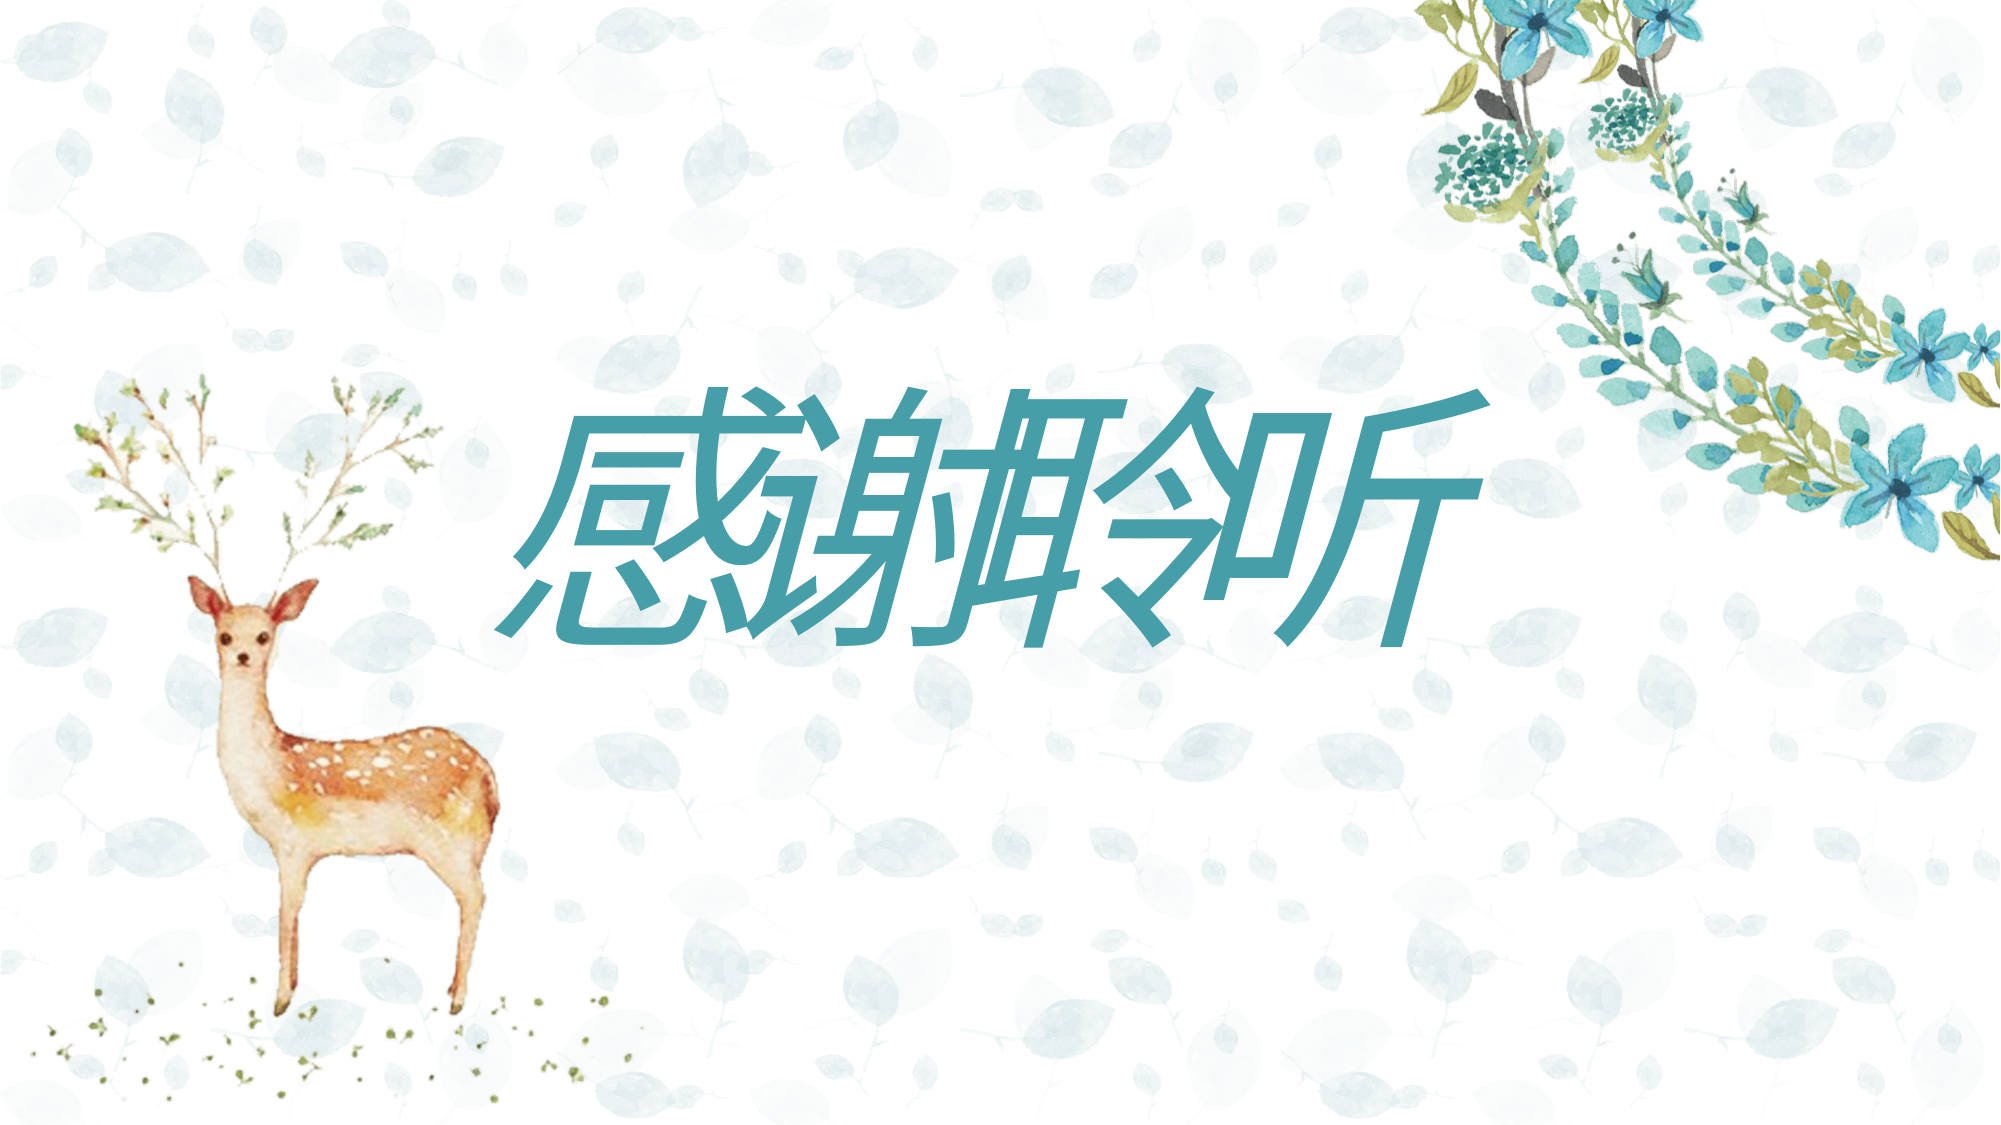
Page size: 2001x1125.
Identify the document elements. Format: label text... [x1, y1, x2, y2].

text_box 谢 [713, 342, 944, 683]
text_box 听 [1175, 342, 1459, 683]
picture [1407, 0, 2000, 580]
text_box 聆 [944, 342, 1175, 683]
picture [30, 371, 646, 1110]
text_box 感 [482, 342, 713, 683]
